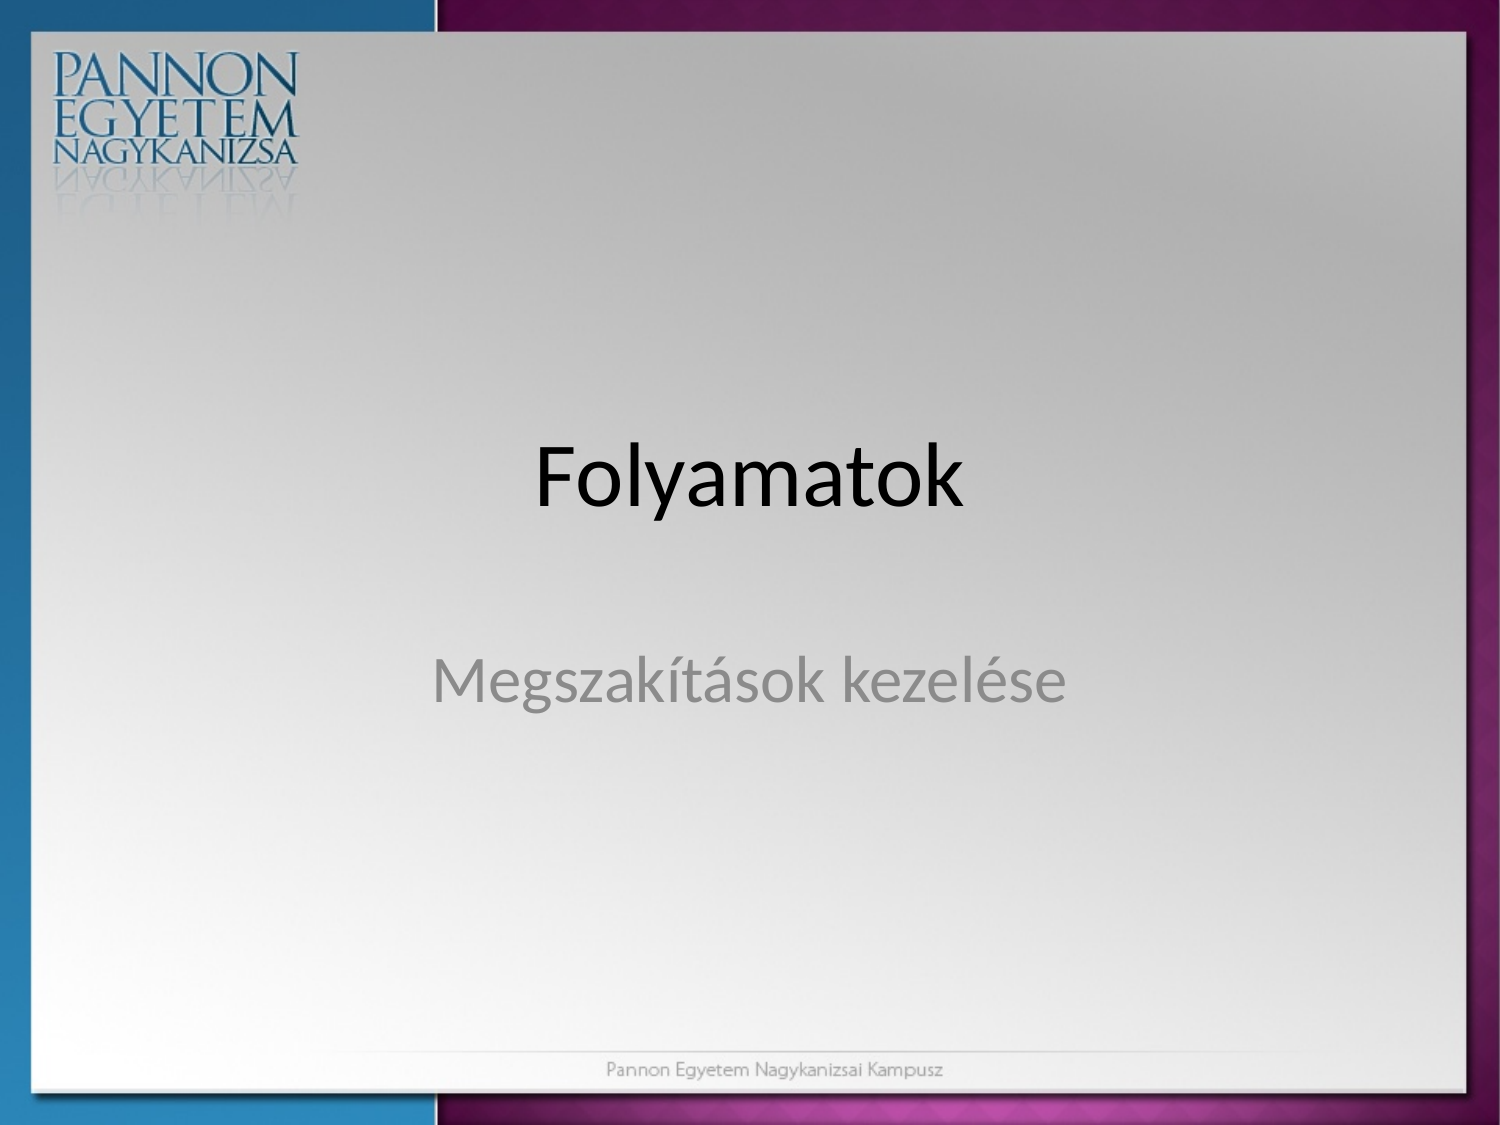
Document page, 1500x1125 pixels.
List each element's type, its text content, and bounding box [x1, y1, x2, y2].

subtitle Megszakítások kezelése [225, 637, 1275, 925]
picture [0, 0, 1500, 1125]
title Folyamatok [112, 349, 1388, 591]
